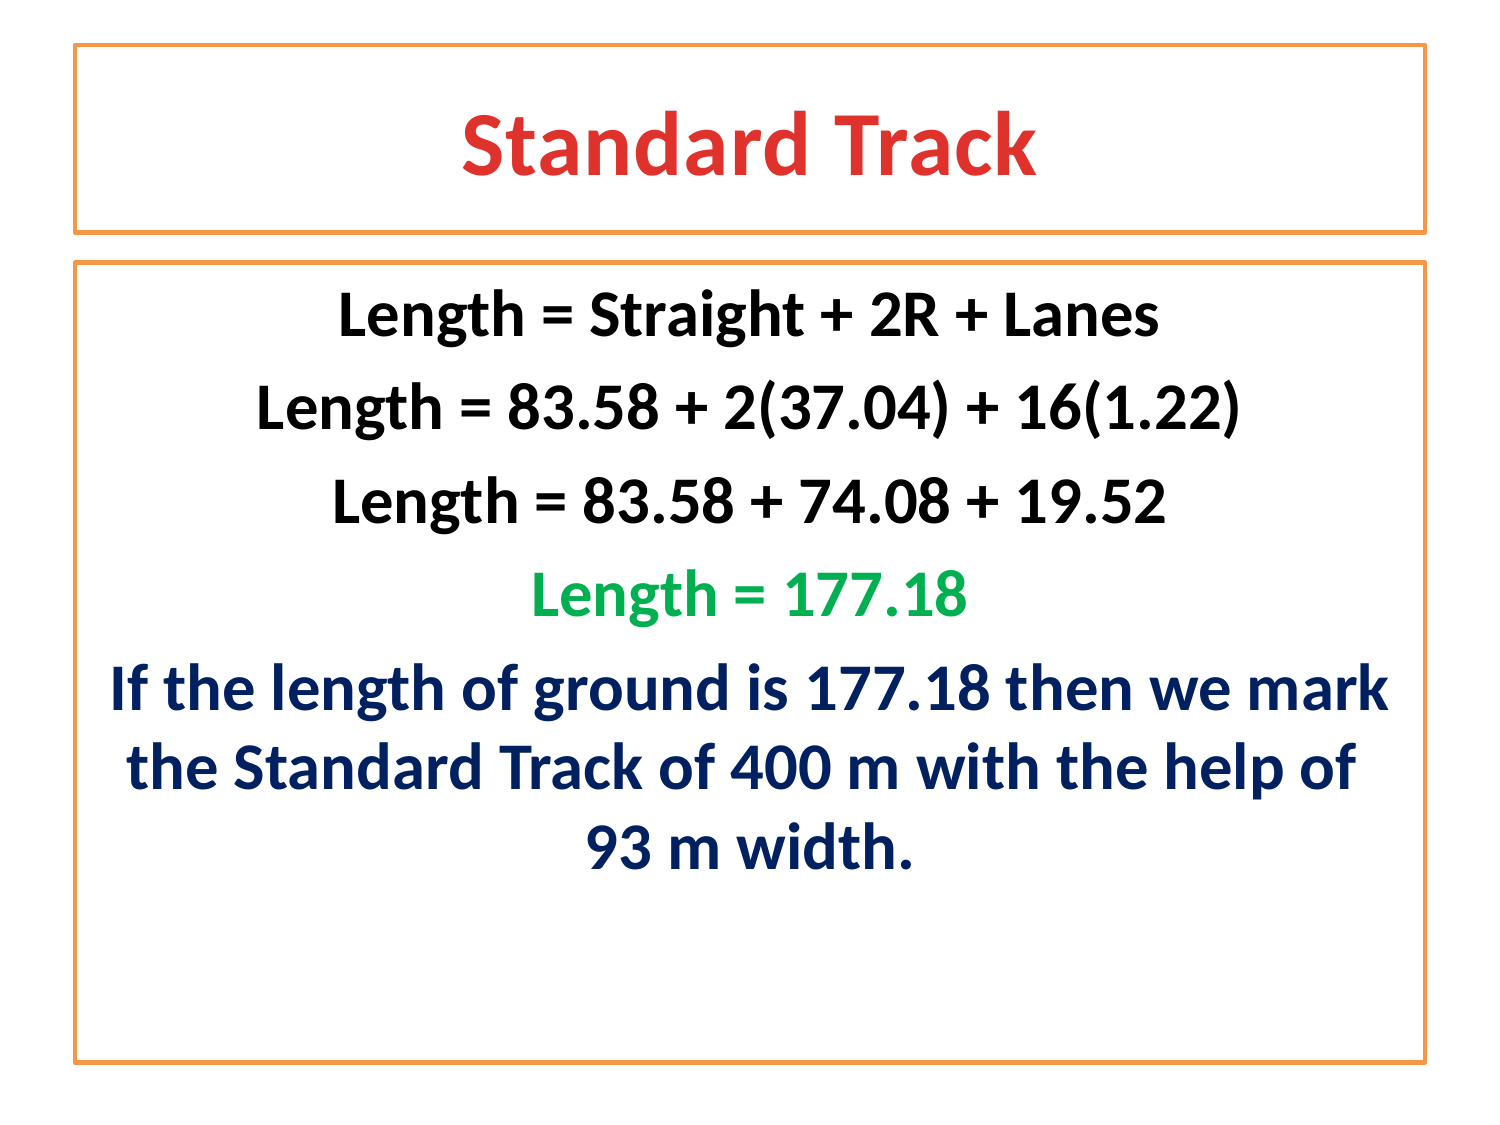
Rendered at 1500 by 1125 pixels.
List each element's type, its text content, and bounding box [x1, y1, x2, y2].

title Standard Track [73, 43, 1427, 235]
list Length = Straight + 2R + Lanes Length = 83.58 + 2(37.04) + 16(1.22) Length = 83.58 + 74.08 + 19.52 Length = 177.18 If the length of ground is 177.18 then we mark the Standard Track of 400 m with the help of 93 m width. [73, 260, 1427, 1065]
